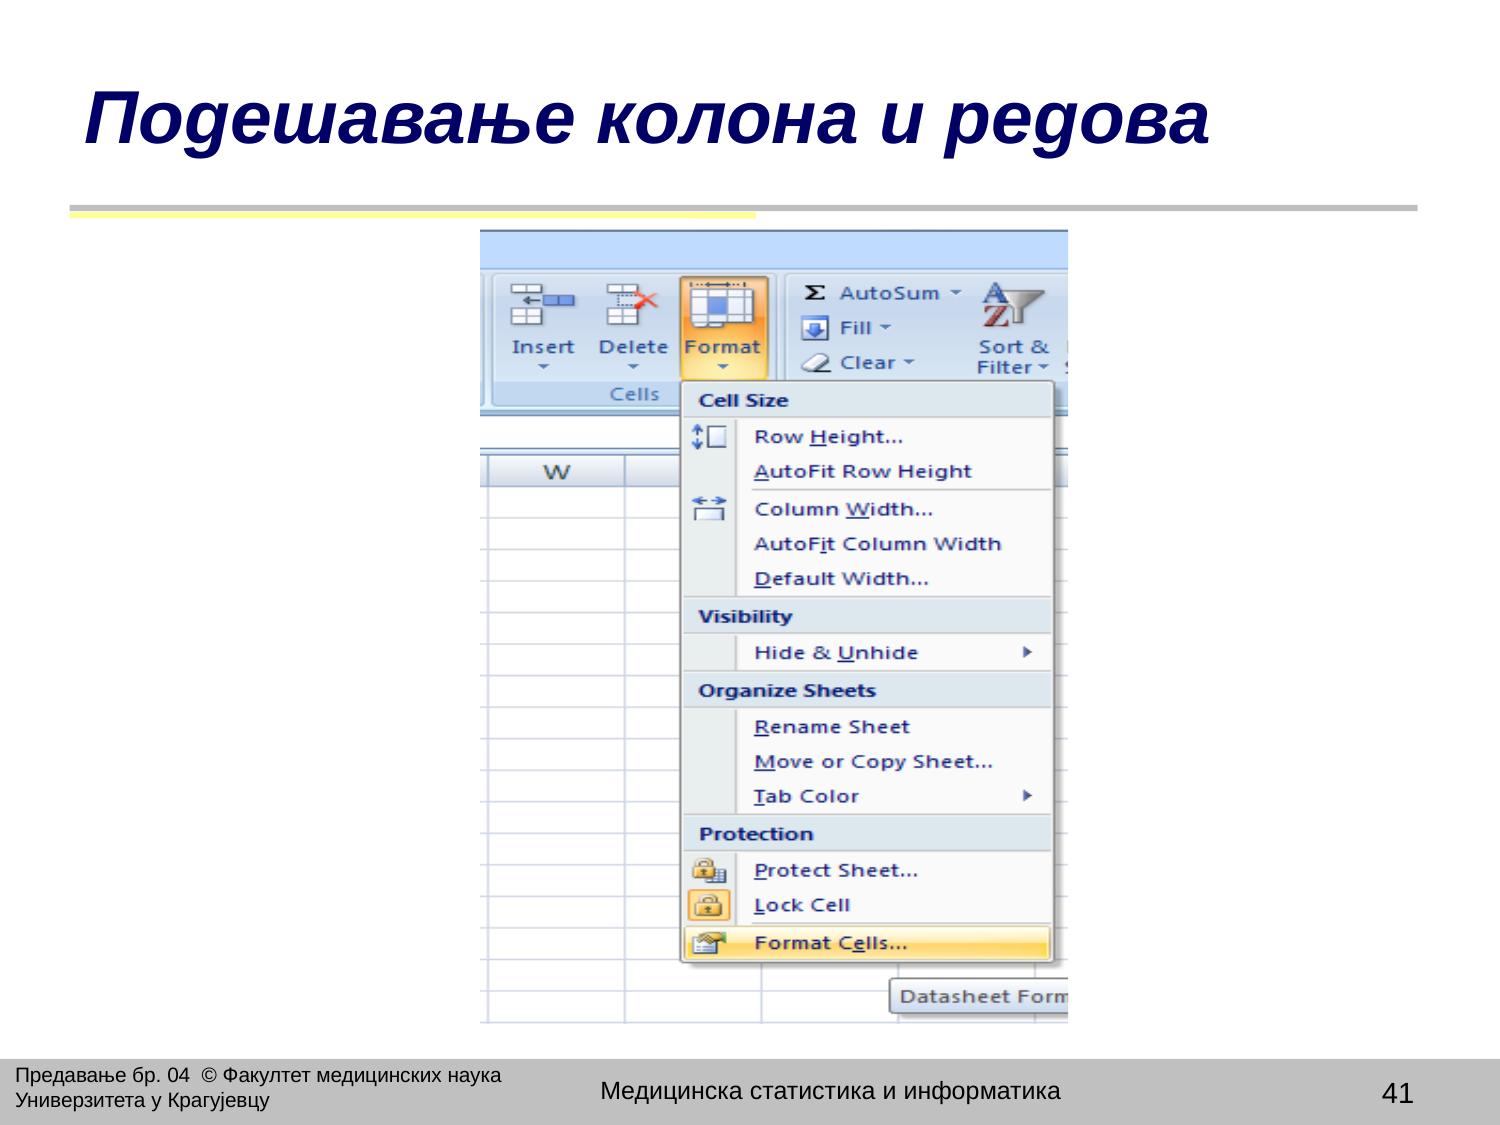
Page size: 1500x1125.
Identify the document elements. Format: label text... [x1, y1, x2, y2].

slide_number Предавање бр. 04 © Факултет медицинских наука Универзитета у Крагујевцу [0, 1053, 619, 1108]
picture [479, 228, 1069, 1024]
slide_number 41 [1166, 1066, 1430, 1125]
footer Медицинска статистика и информатика [512, 1066, 1151, 1125]
title Подешавање колона и редова [69, 19, 1426, 208]
